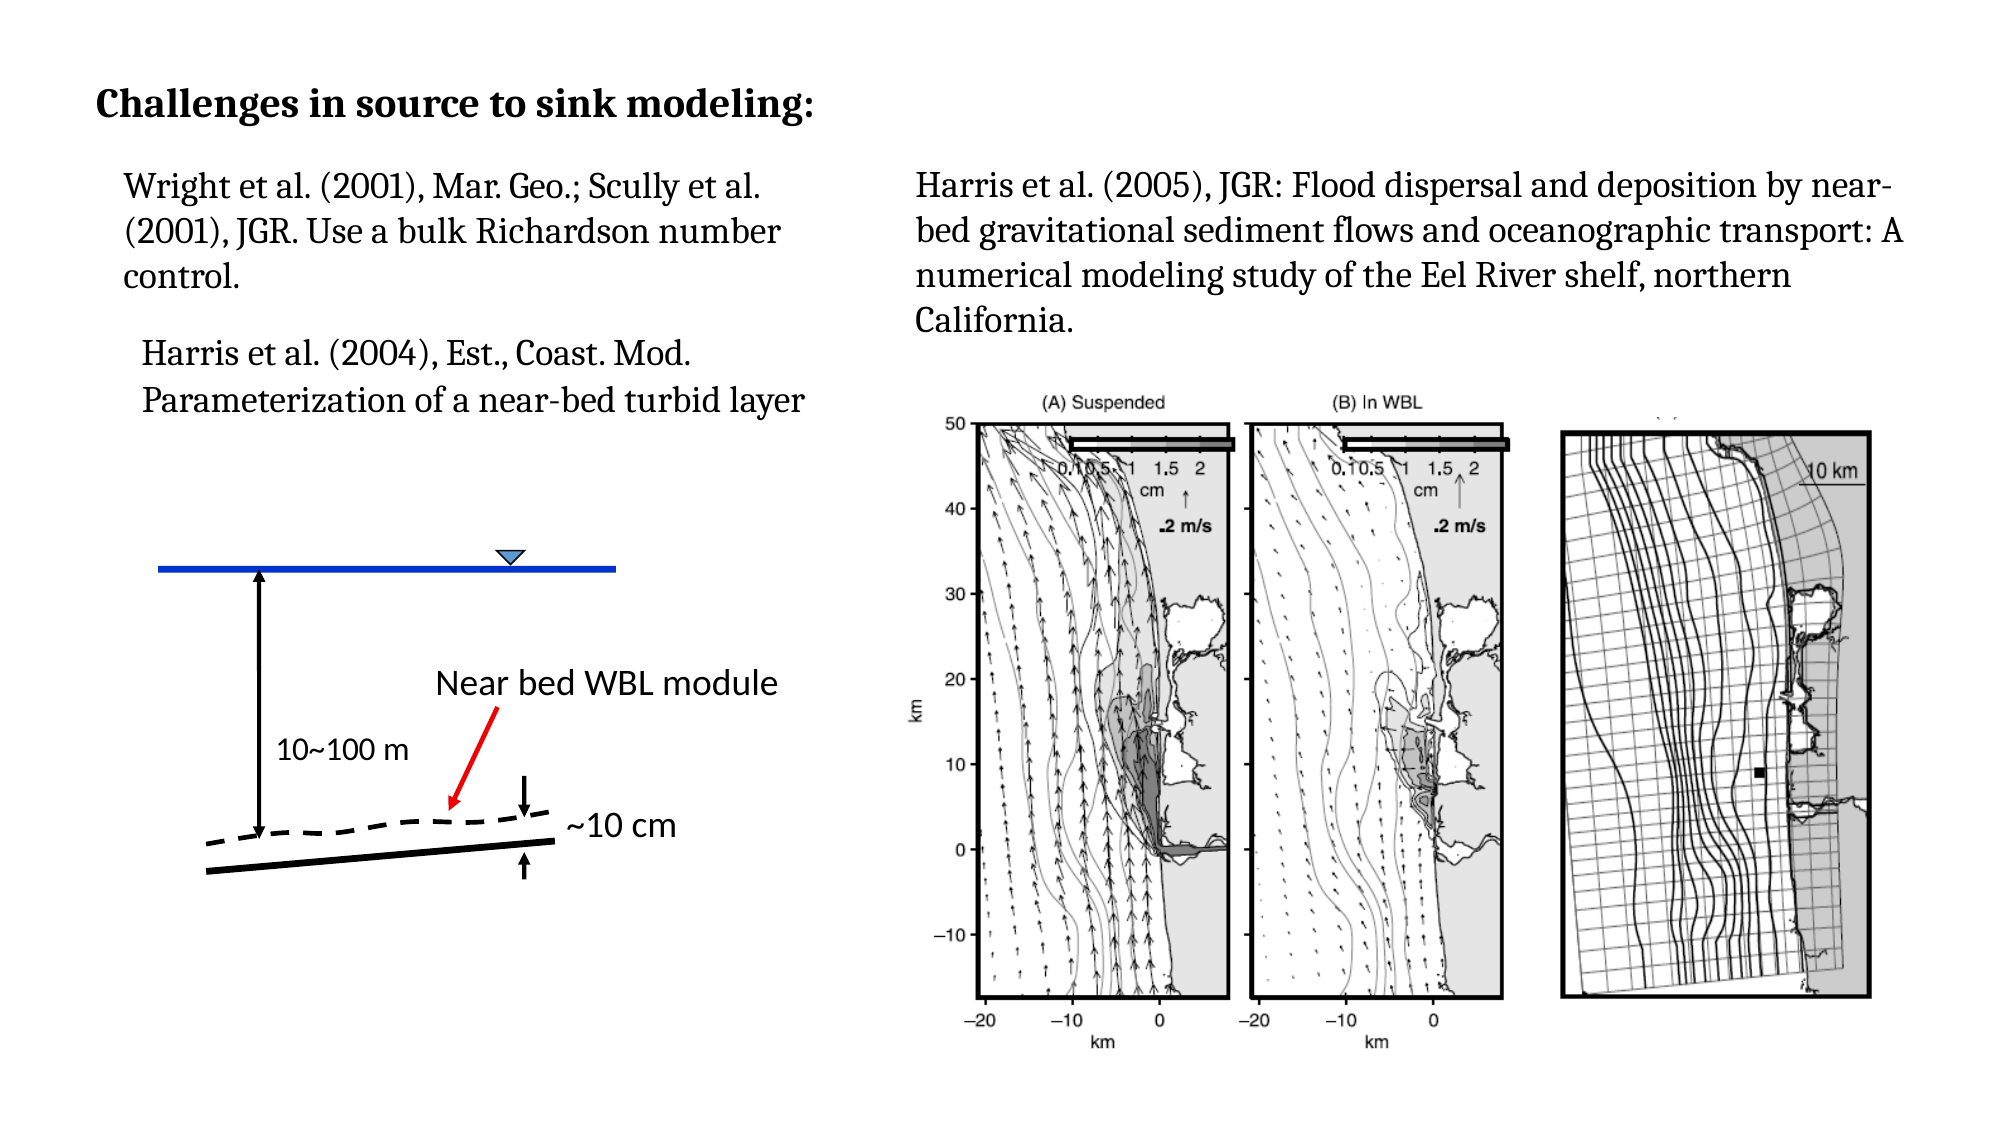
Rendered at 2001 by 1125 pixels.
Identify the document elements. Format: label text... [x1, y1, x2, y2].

text_box Challenges in source to sink modeling: [81, 68, 830, 134]
text_box Near bed WBL module [420, 650, 795, 711]
text_box Harris et al. (2005), JGR: Flood dispersal and deposition by near-bed gravitational sediment flows and oceanographic transport: A numerical modeling study of the Eel River shelf, northern California. [900, 153, 1938, 348]
text_box Harris et al. (2004), Est., Coast. Mod. [126, 320, 708, 380]
text_box [518, 775, 531, 818]
text_box [518, 852, 531, 880]
text_box [252, 569, 266, 839]
text_box [525, 811, 551, 817]
text_box [448, 711, 496, 811]
text_box [496, 550, 525, 565]
text_box 10~100 m [260, 720, 425, 775]
picture [1549, 417, 1876, 1004]
picture [890, 389, 1512, 1051]
text_box [206, 813, 523, 845]
text_box Parameterization of a near-bed turbid layer [127, 367, 822, 428]
text_box Wright et al. (2001), Mar. Geo.; Scully et al. (2001), JGR. Use a bulk Richardson number control. [108, 153, 819, 304]
text_box ~10 cm [551, 792, 693, 853]
